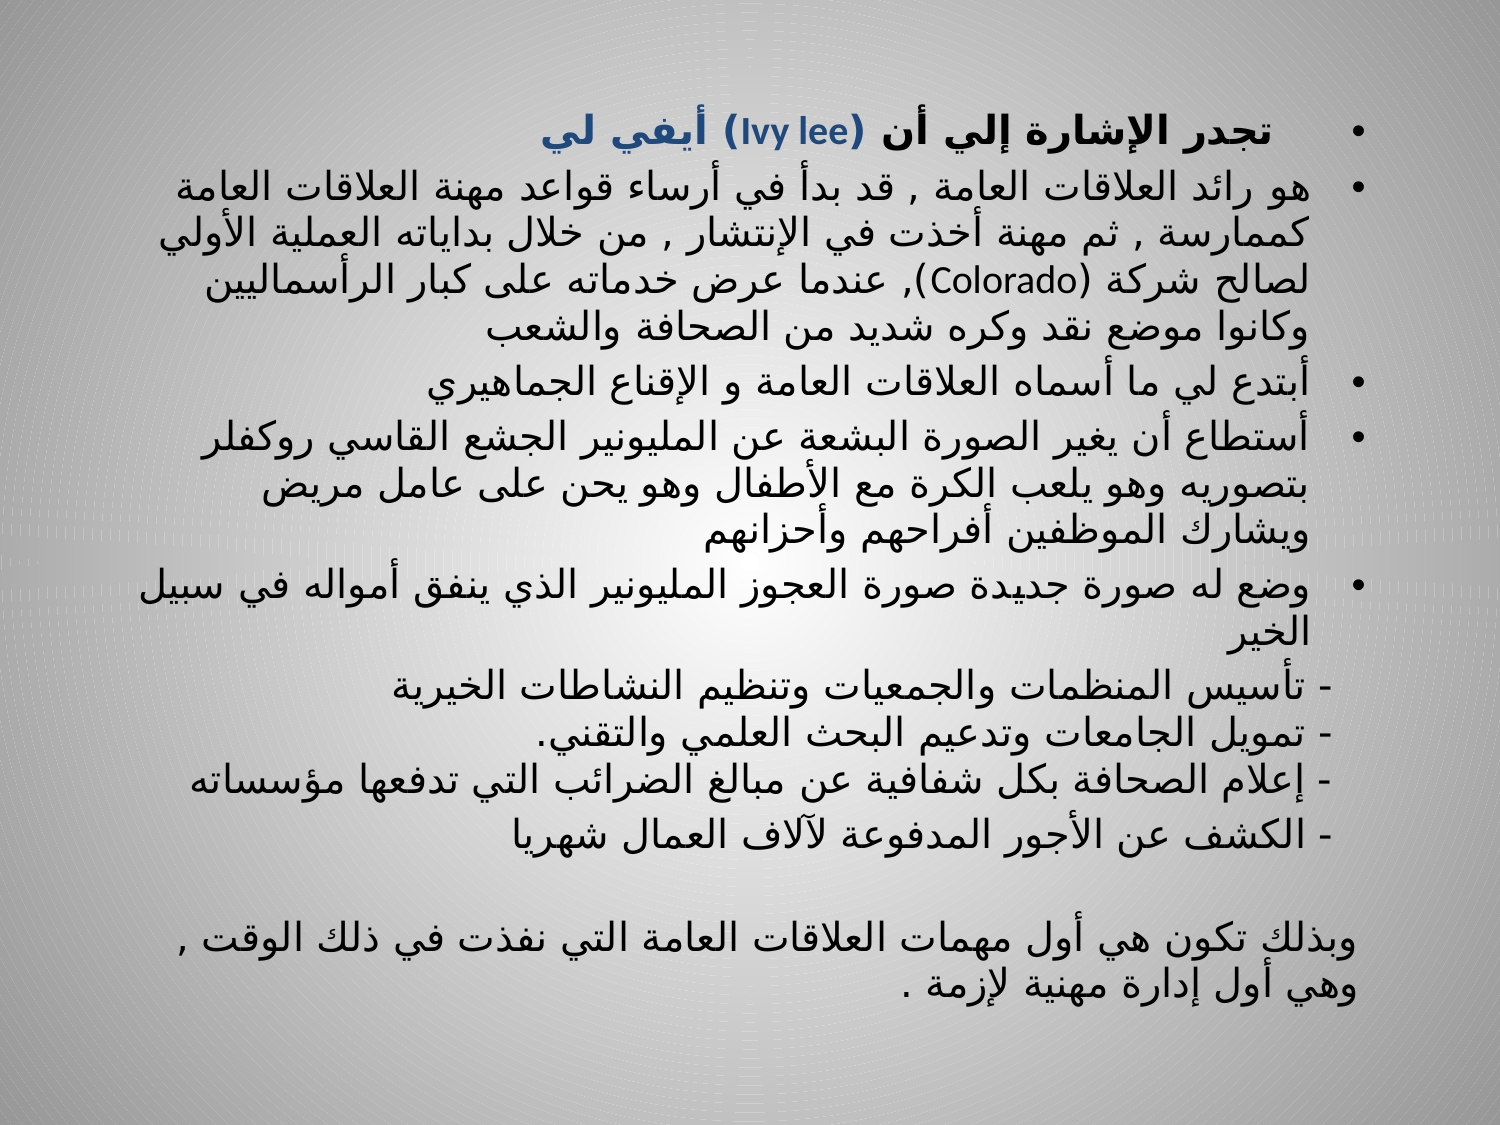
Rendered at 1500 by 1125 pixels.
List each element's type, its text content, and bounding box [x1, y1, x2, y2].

list تجدر الإشارة إلي أن (Ivy lee) أيفي لي هو رائد العلاقات العامة , قد بدأ في أرساء قواعد مهنة العلاقات العامة كممارسة , ثم مهنة أخذت في الإنتشار , من خلال بداياته العملية الأولي لصالح شركة (Colorado), عندما عرض خدماته على كبار الرأسماليين وكانوا موضع نقد وكره شديد من الصحافة والشعب أبتدع لي ما أسماه العلاقات العامة و الإقناع الجماهيري أستطاع أن يغير الصورة البشعة عن المليونير الجشع القاسي روكفلر بتصوريه وهو يلعب الكرة مع الأطفال وهو يحن على عامل مريض ويشارك الموظفين أفراحهم وأحزانهم وضع له صورة جديدة صورة العجوز المليونير الذي ينفق أمواله في سبيل الخير - تأسيس المنظمات والجمعيات وتنظيم النشاطات الخيرية - تمويل الجامعات وتدعيم البحث العلمي والتقني. - إعلام الصحافة بكل شفافية عن مبالغ الضرائب التي تدفعها مؤسساته - الكشف عن الأجور المدفوعة لآلاف العمال شهريا وبذلك تكون هي أول مهمات العلاقات العامة التي نفذت في ذلك الوقت , وهي أول إدارة مهنية لإزمة . [112, 99, 1375, 1025]
